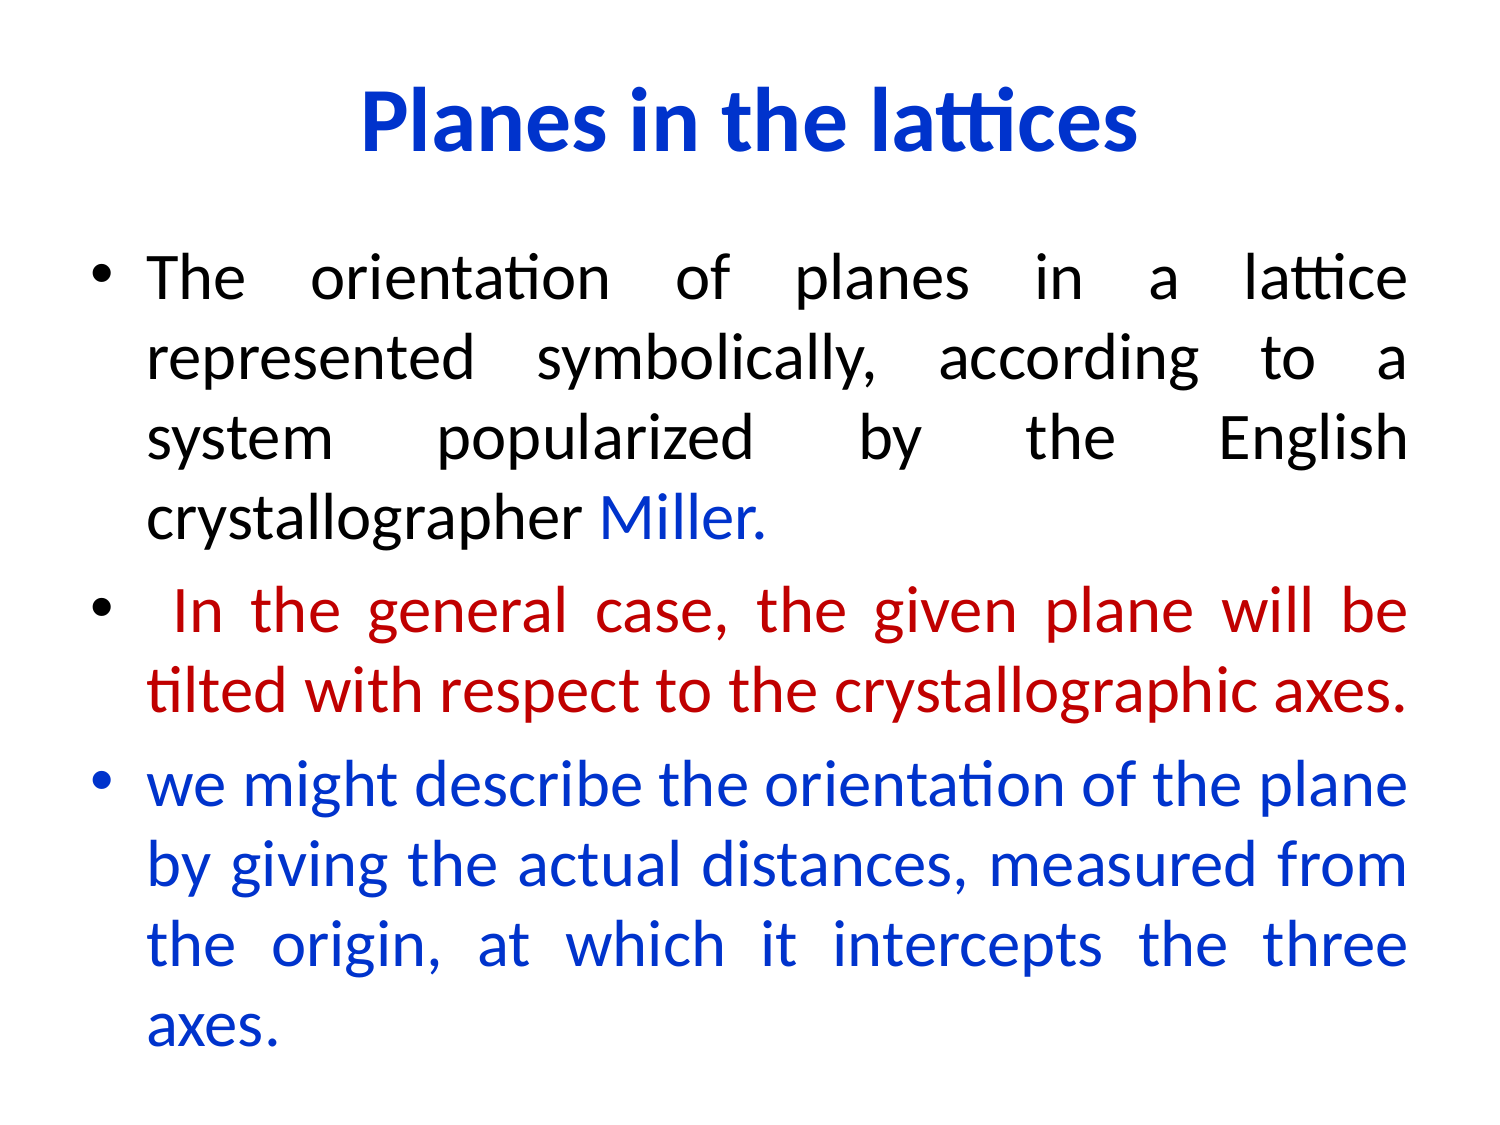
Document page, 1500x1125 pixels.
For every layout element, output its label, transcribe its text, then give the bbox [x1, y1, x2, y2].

list The orientation of planes in a lattice represented symbolically, according to a system popularized by the English crystallographer Miller. In the general case, the given plane will be tilted with respect to the crystallographic axes. we might describe the orientation of the plane by giving the actual distances, measured from the origin, at which it intercepts the three axes. [75, 224, 1425, 1088]
title Planes in the lattices [75, 37, 1425, 193]
